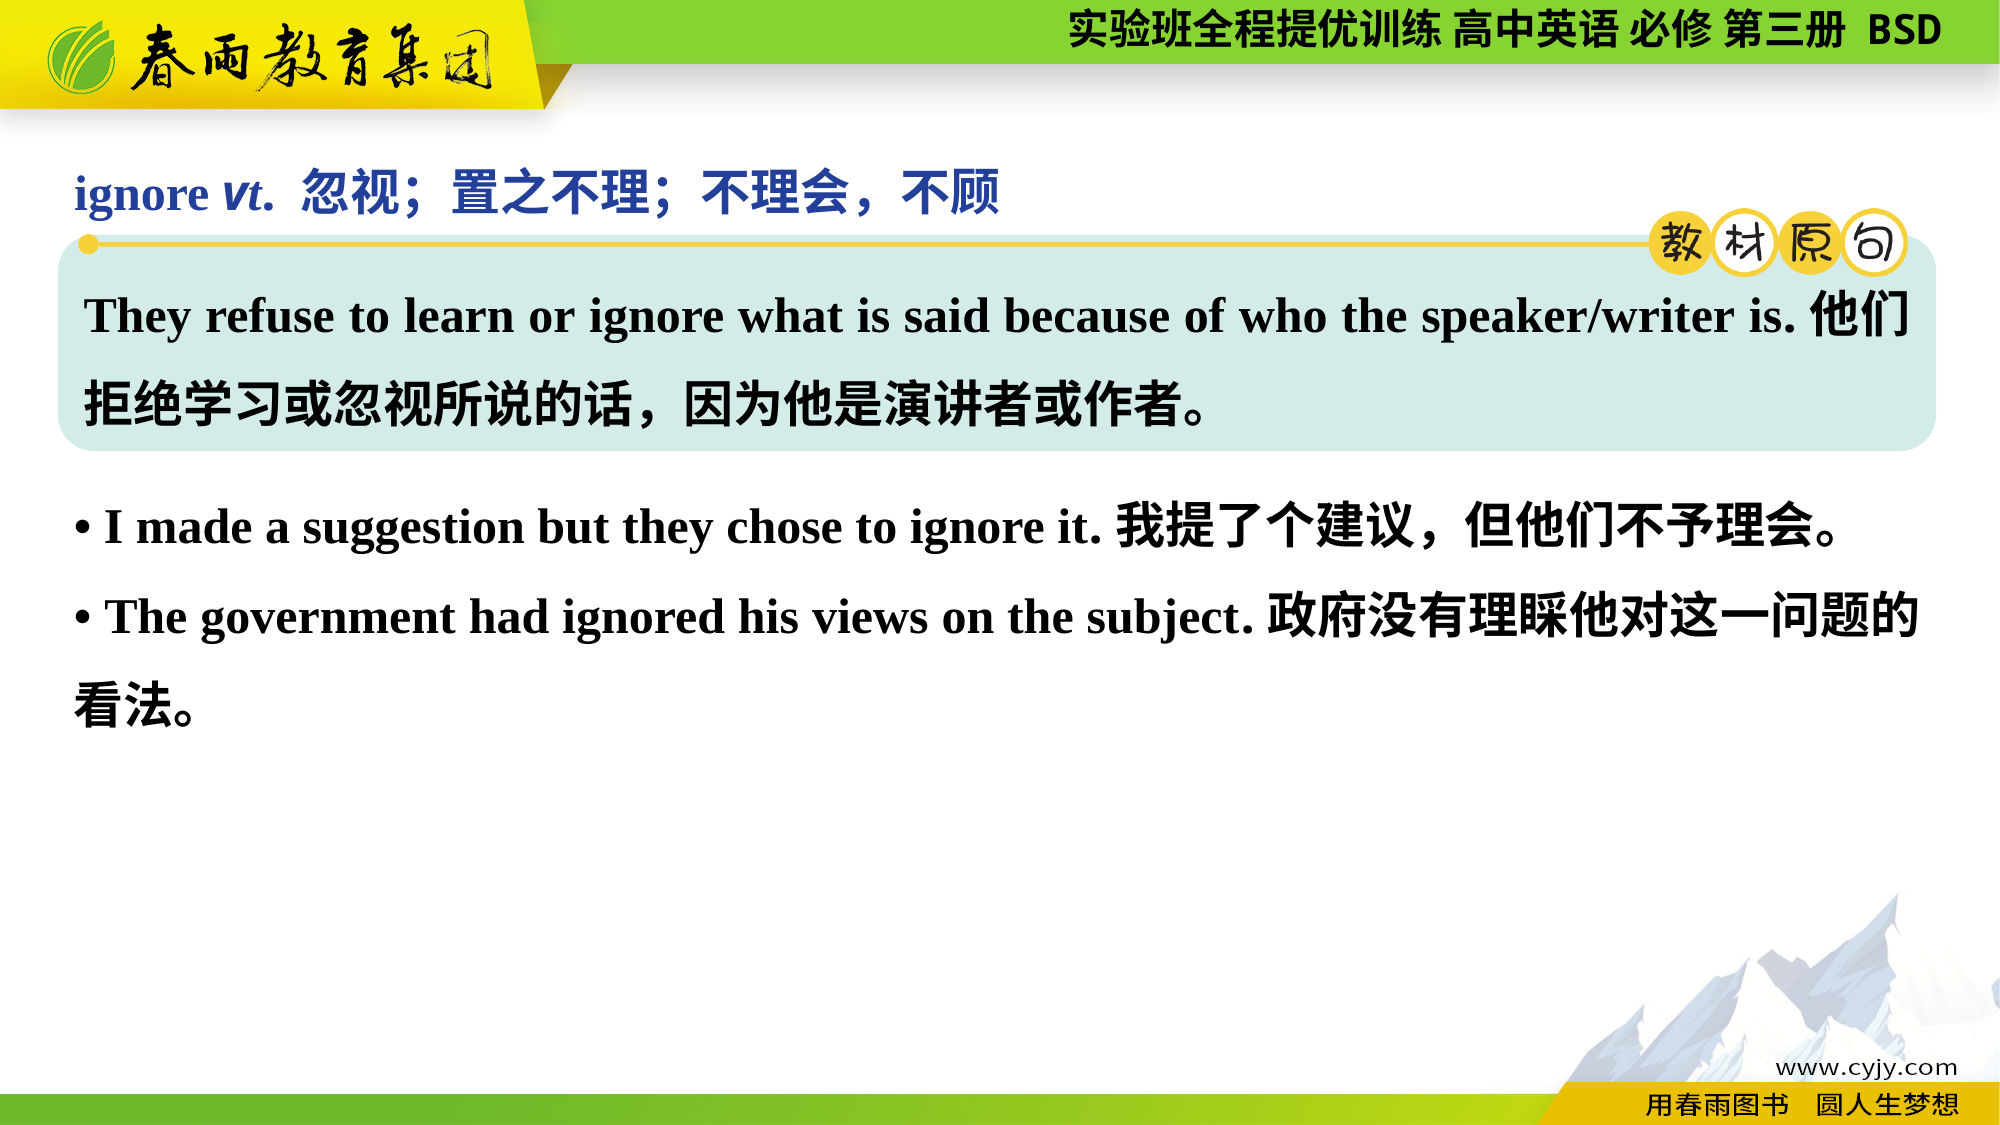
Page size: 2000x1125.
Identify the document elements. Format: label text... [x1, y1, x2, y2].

text_box They refuse to learn or ignore what is said because of who the speaker/writer is.他们拒绝学习或忽视所说的话，因为他是演讲者或作者。 [57, 238, 1937, 452]
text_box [78, 207, 1908, 307]
picture [0, 0, 2000, 1125]
list ignore vt. 忽视；置之不理；不理会，不顾 [59, 122, 1944, 229]
text_box • I made a suggestion but they chose to ignore it.我提了个建议，但他们不予理会。 • The government had ignored his views on the subject.政府没有理睬他对这一问题的看法。 [59, 456, 1937, 741]
